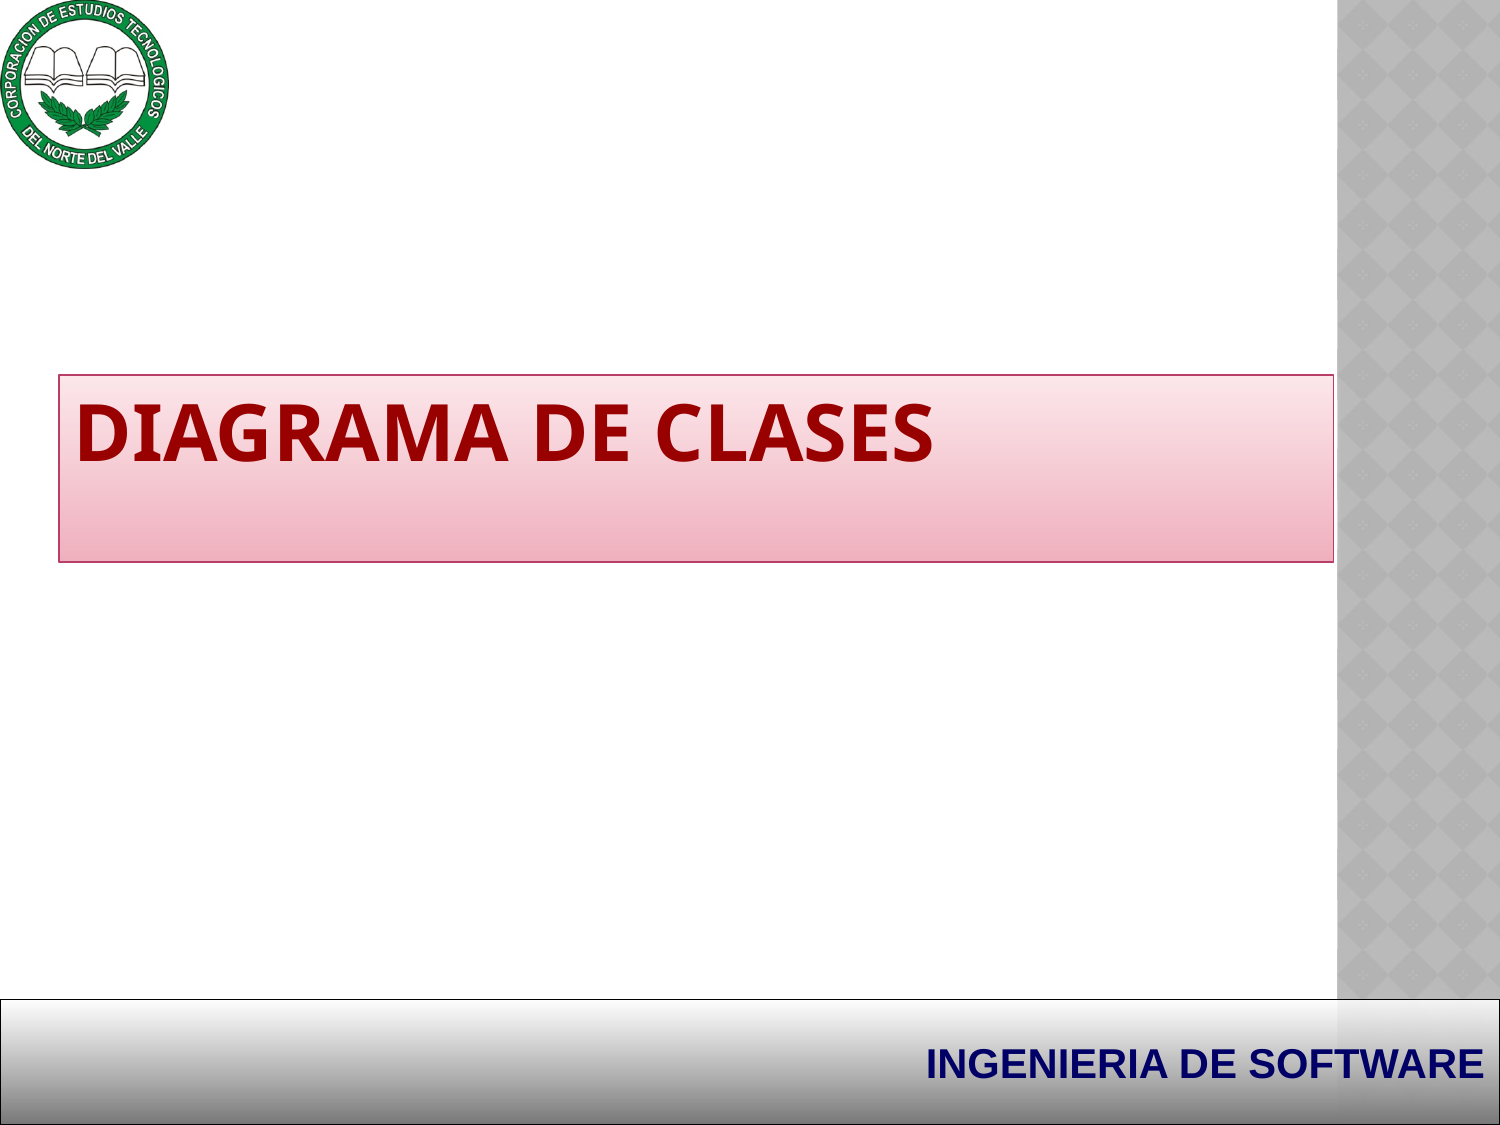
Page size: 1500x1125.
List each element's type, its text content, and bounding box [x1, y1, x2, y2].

title Diagrama de Clases [58, 374, 1334, 563]
picture [0, 0, 169, 169]
